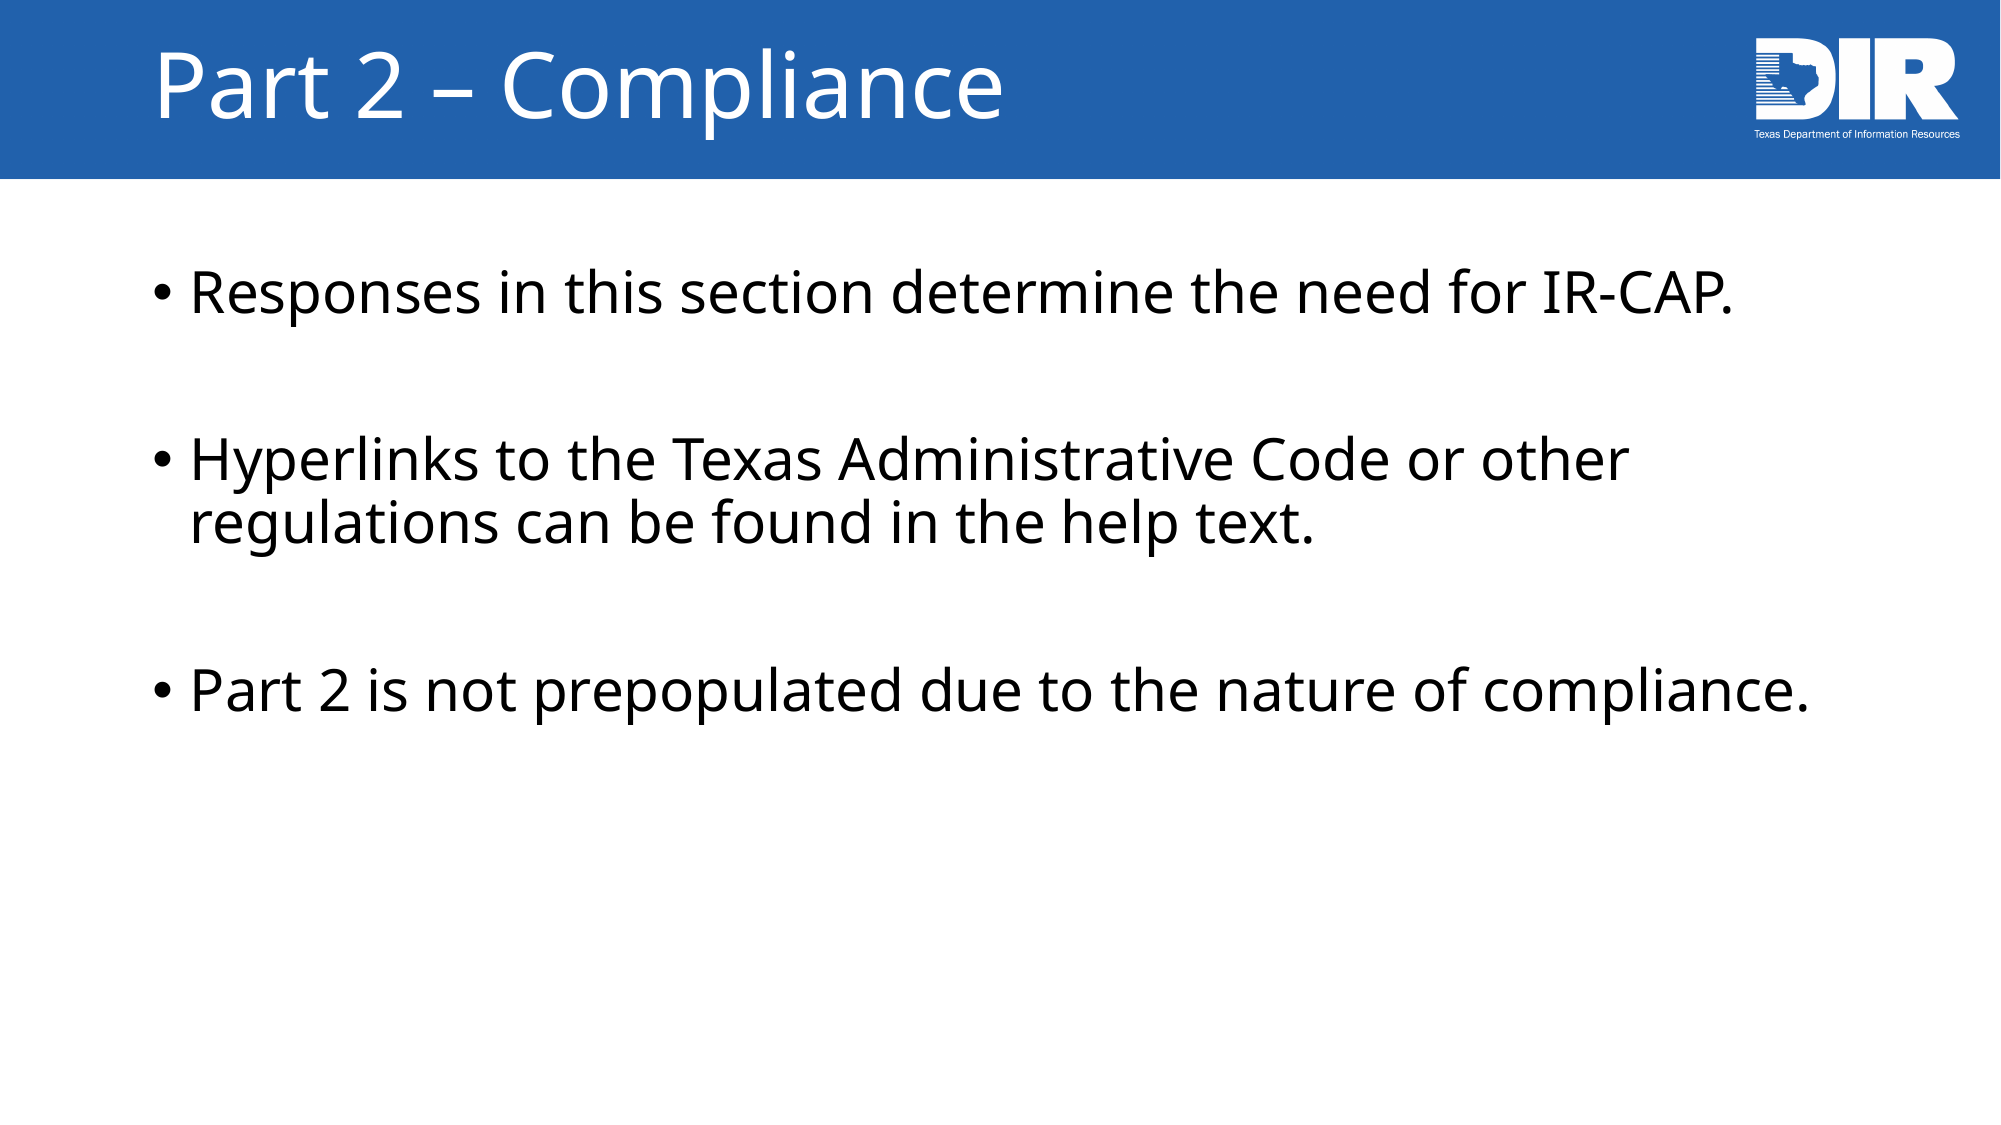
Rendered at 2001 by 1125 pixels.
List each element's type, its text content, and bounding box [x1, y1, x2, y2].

picture [0, 0, 2001, 1125]
list Responses in this section determine the need for IR-CAP. Hyperlinks to the Texas Administrative Code or other regulations can be found in the help text. Part 2 is not prepopulated due to the nature of compliance. [137, 255, 1863, 1014]
title Part 2 – Compliance [137, 0, 1863, 179]
